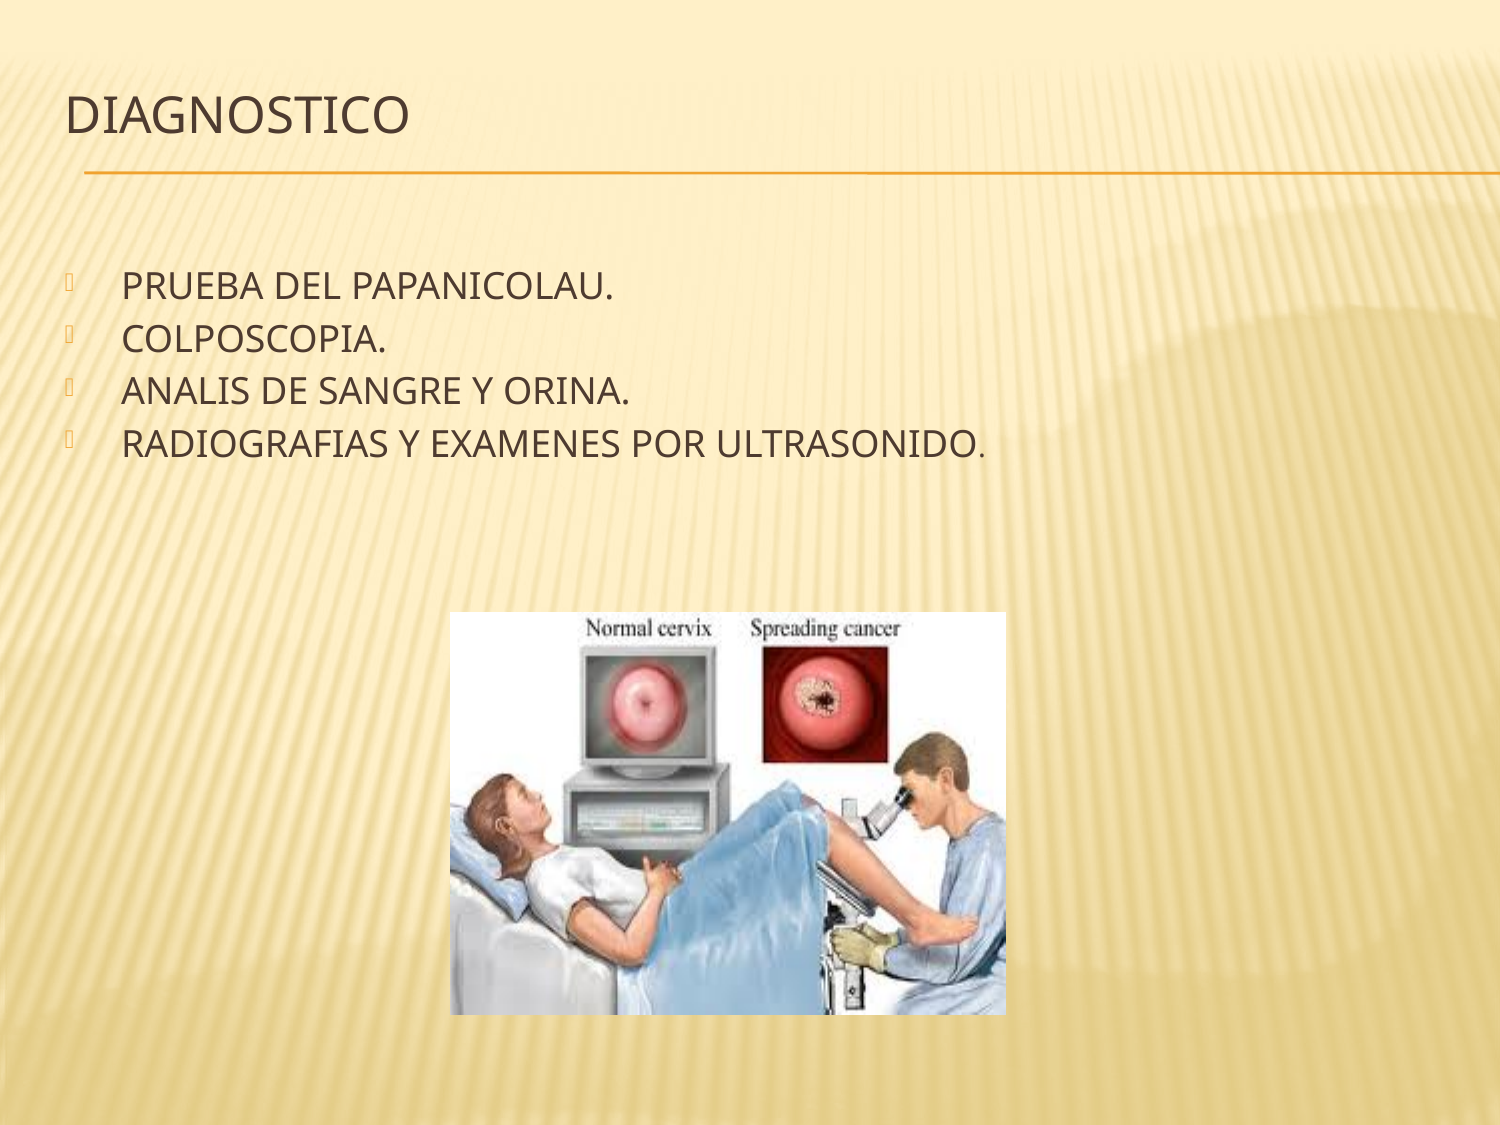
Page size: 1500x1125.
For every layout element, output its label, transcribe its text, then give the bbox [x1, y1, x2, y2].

picture [449, 612, 1006, 1015]
title DIAGNOSTICO [50, 75, 1475, 213]
list PRUEBA DEL PAPANICOLAU. COLPOSCOPIA. ANALIS DE SANGRE Y ORINA. RADIOGRAFIAS Y EXAMENES POR ULTRASONIDO. [50, 254, 1475, 998]
